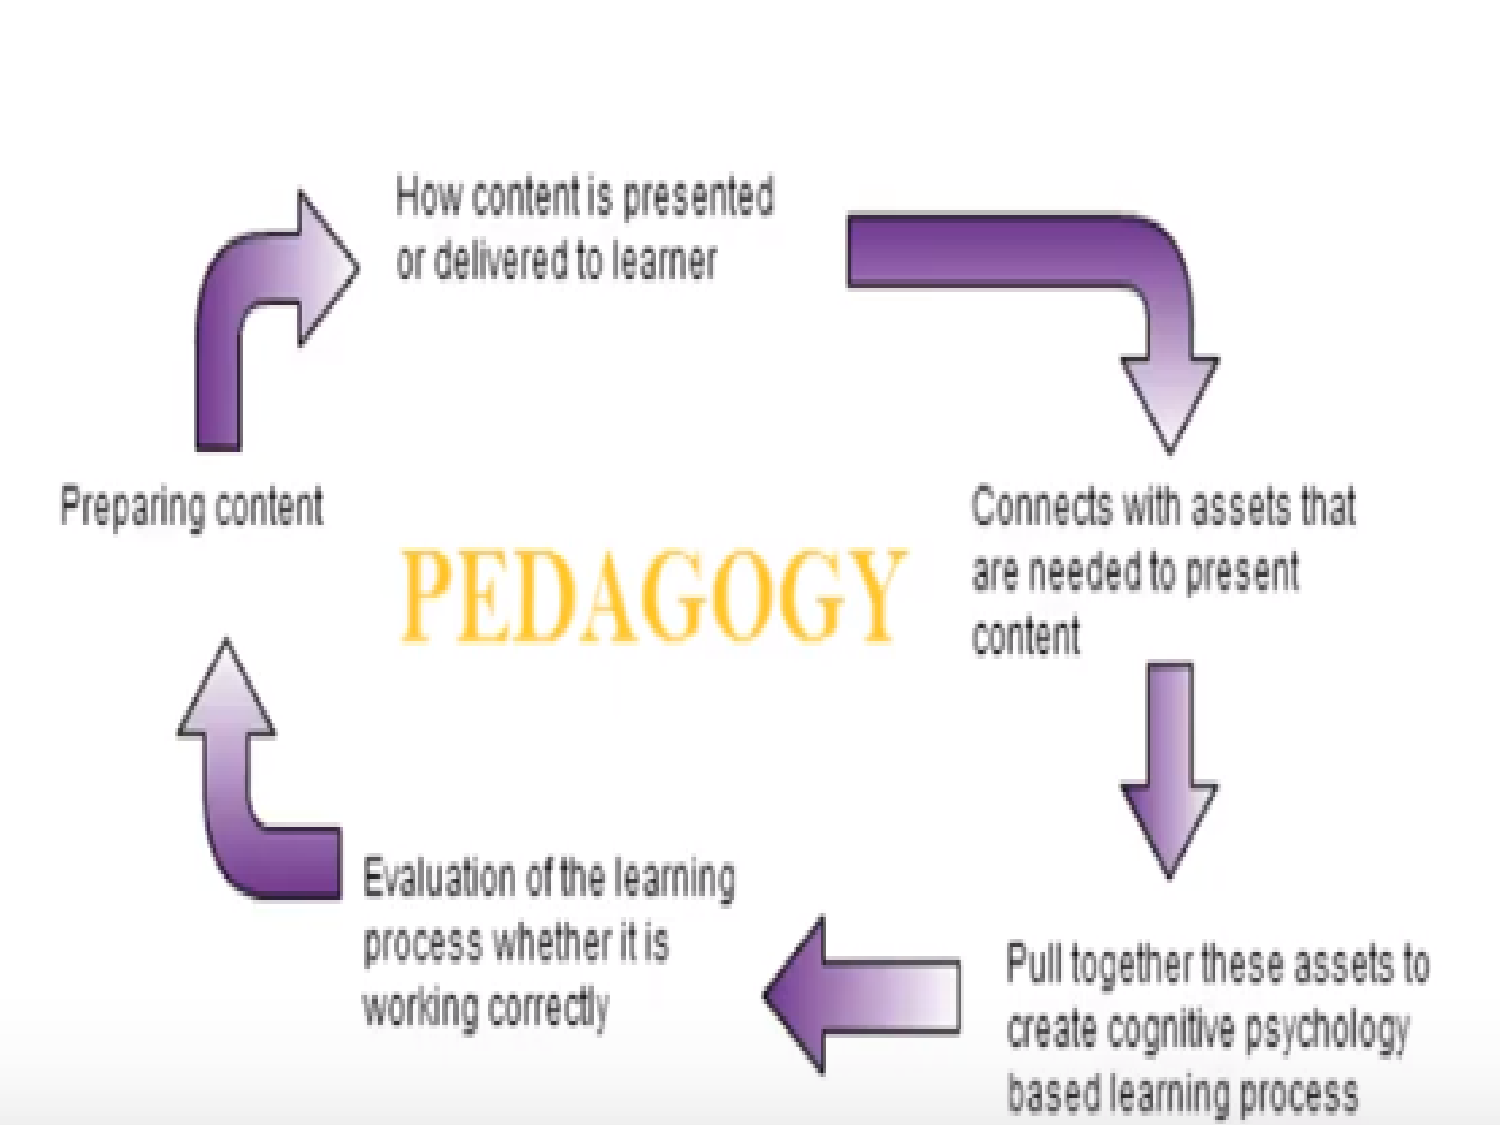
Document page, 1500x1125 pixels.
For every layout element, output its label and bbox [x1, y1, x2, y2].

list [0, 0, 1500, 1125]
